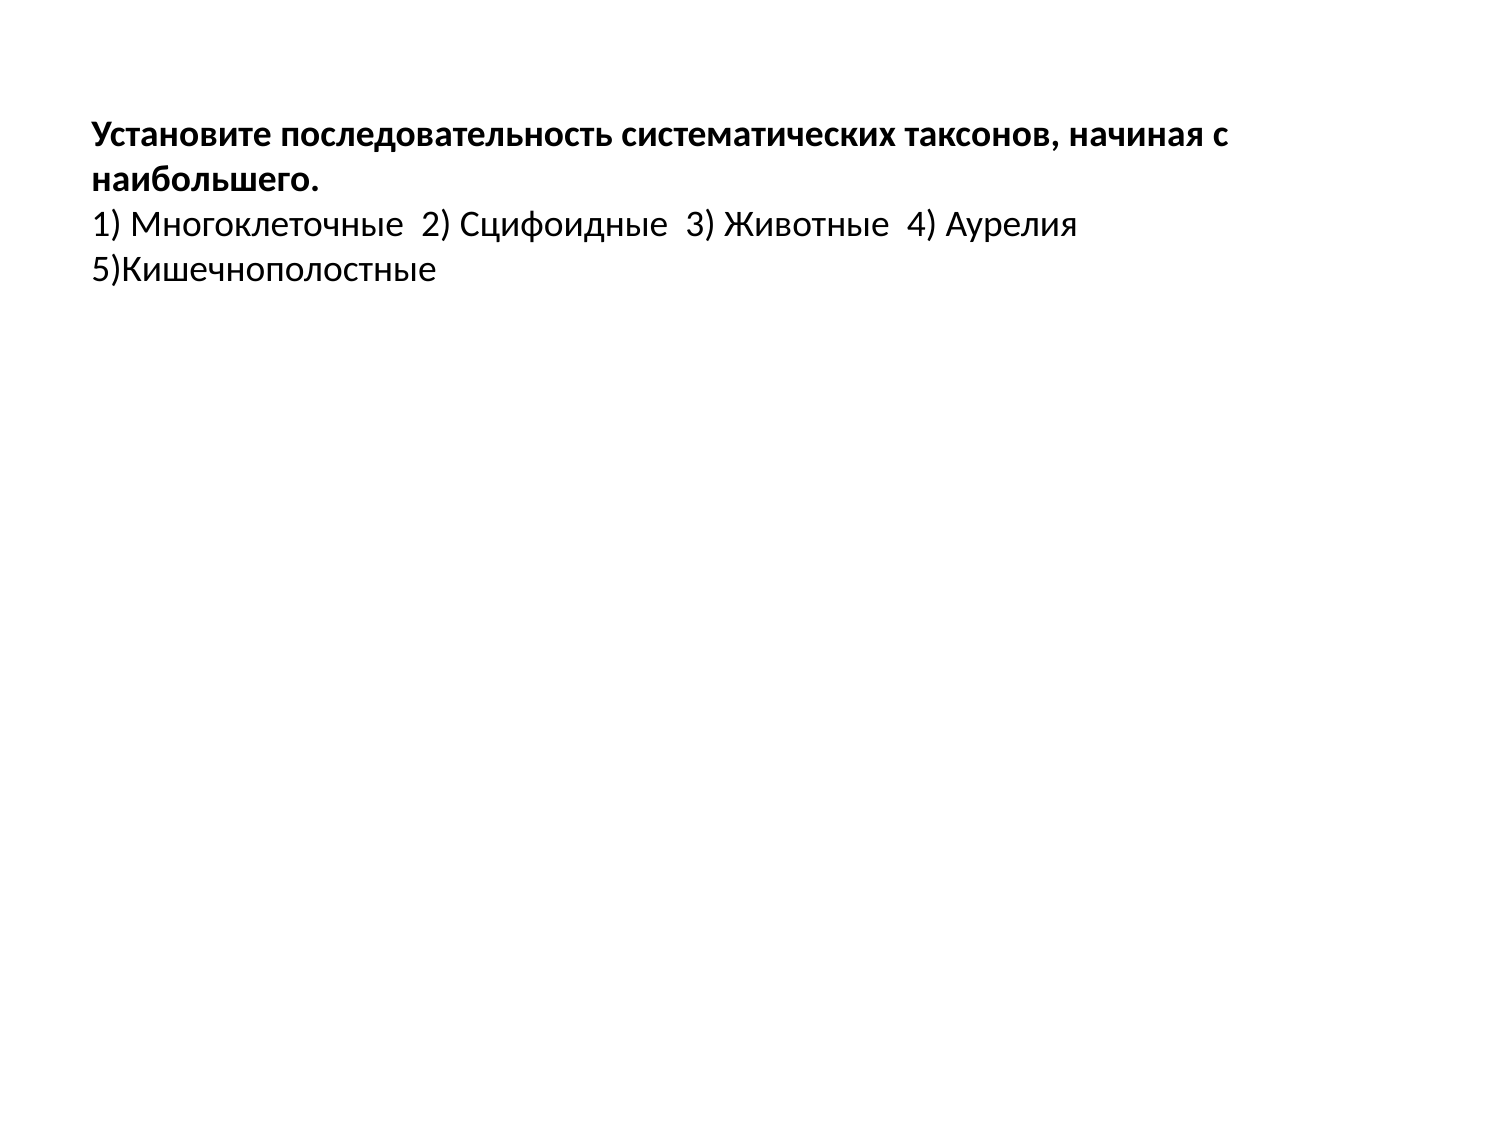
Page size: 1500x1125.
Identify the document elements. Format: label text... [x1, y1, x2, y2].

text_box Установите последовательность систематических таксонов, начиная с наибольшего. 1) Многоклеточные 2) Сцифоидные 3) Животные 4) Аурелия 5)Кишечнополостные [76, 101, 1376, 297]
